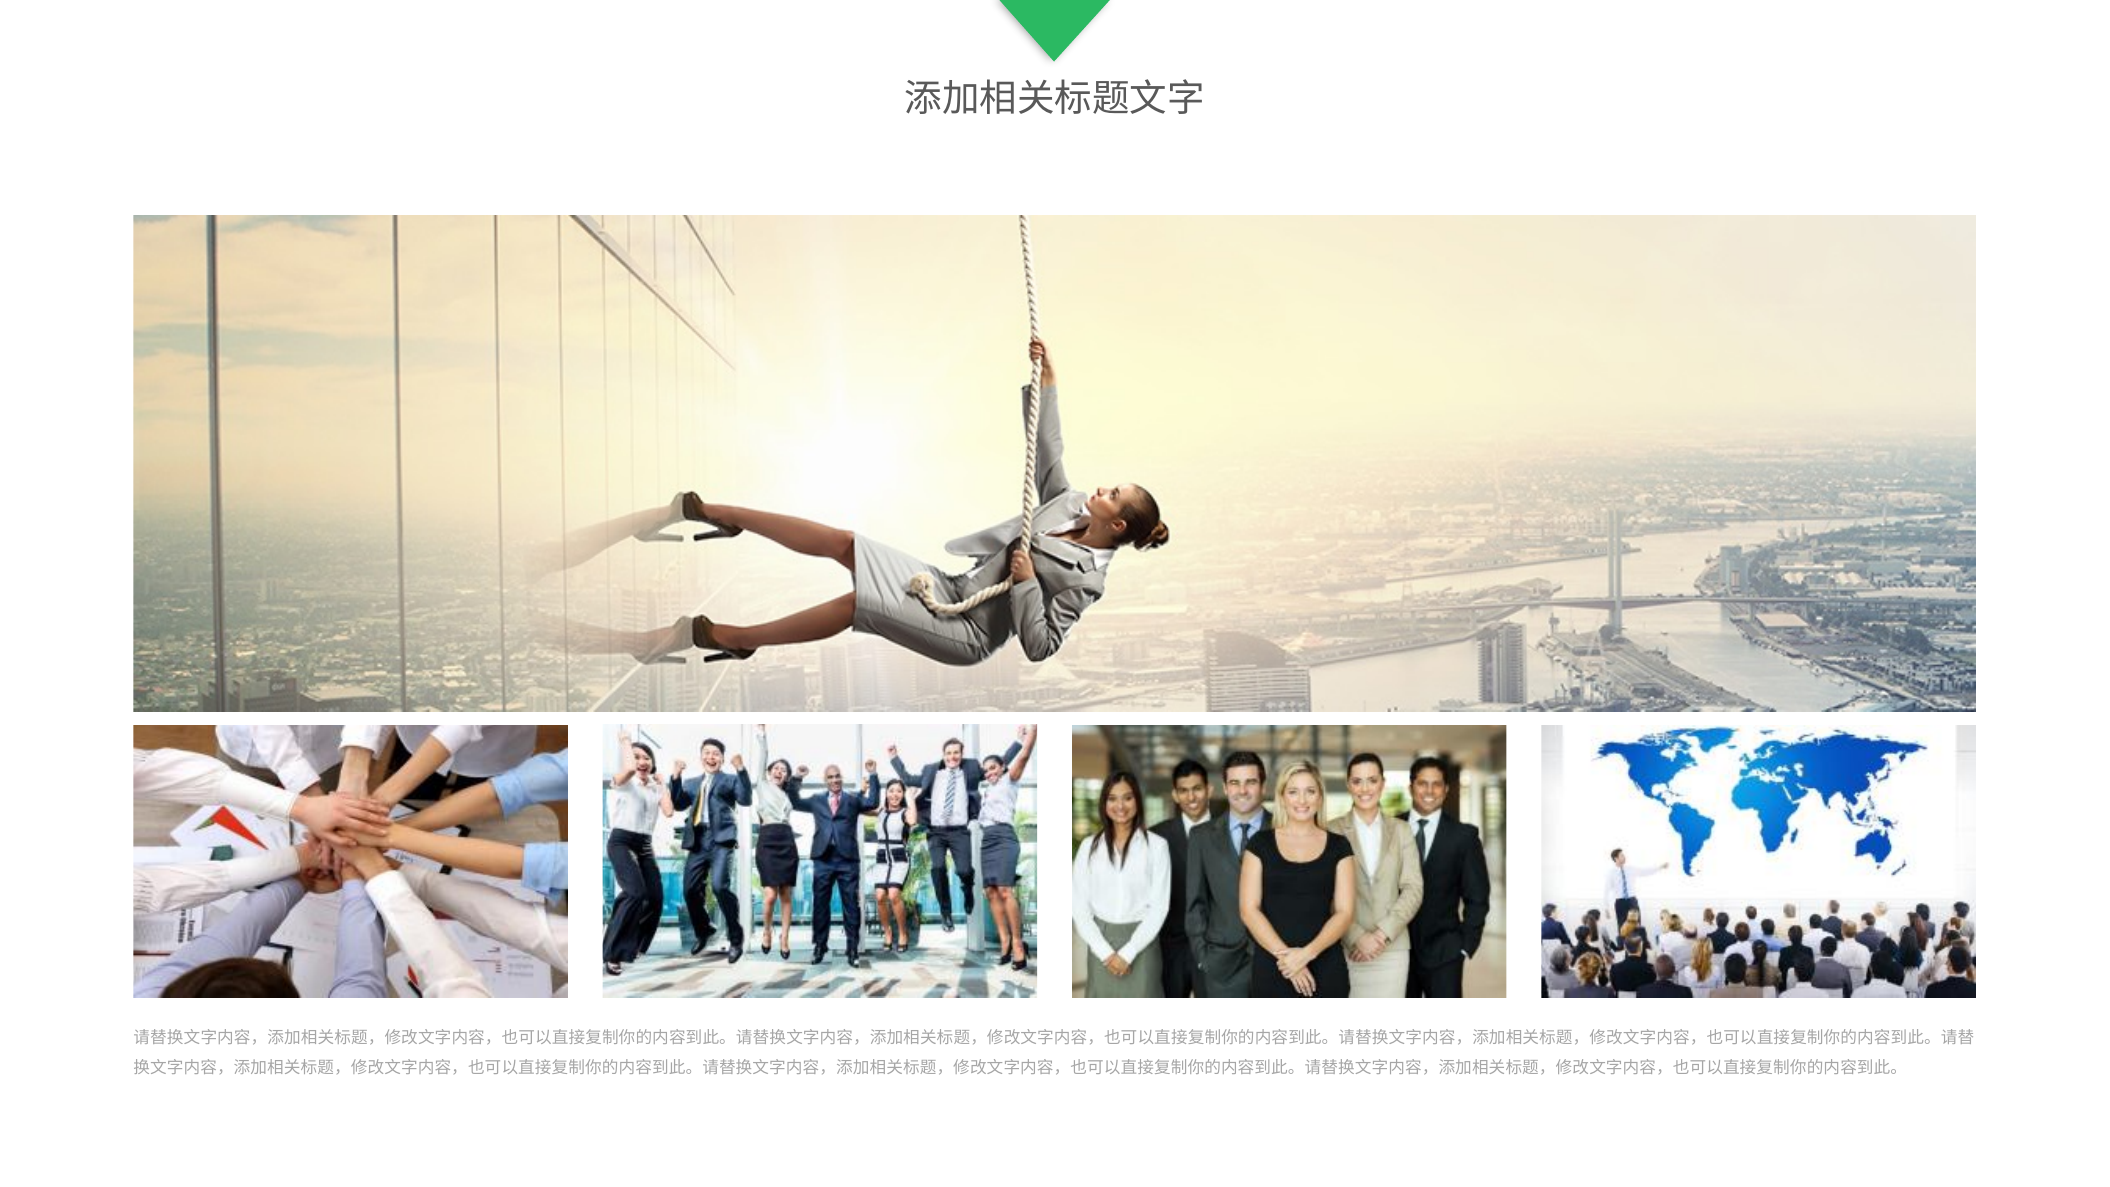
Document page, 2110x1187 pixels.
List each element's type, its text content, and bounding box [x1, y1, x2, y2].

text_box [602, 723, 1038, 998]
text_box [132, 214, 1977, 712]
text_box [997, 0, 1112, 64]
text_box [132, 724, 569, 998]
text_box 请替换文字内容，添加相关标题，修改文字内容，也可以直接复制你的内容到此。请替换文字内容，添加相关标题，修改文字内容，也可以直接复制你的内容到此。请替换文字内容，添加相关标题，修改文字内容，也可以直接复制你的内容到此。请替换文字内容，添加相关标题，修改文字内容，也可以直接复制你的内容到此。请替换文字内容，添加相关标题，修改文字内容，也可以直接复制你的内容到此。请替换文字内容，添加相关标题，修改文字内容，也可以直接复制你的内容到此。 [133, 1016, 1976, 1077]
text_box 添加相关标题文字 [871, 67, 1238, 125]
text_box [1540, 724, 1977, 998]
text_box [1071, 724, 1508, 998]
